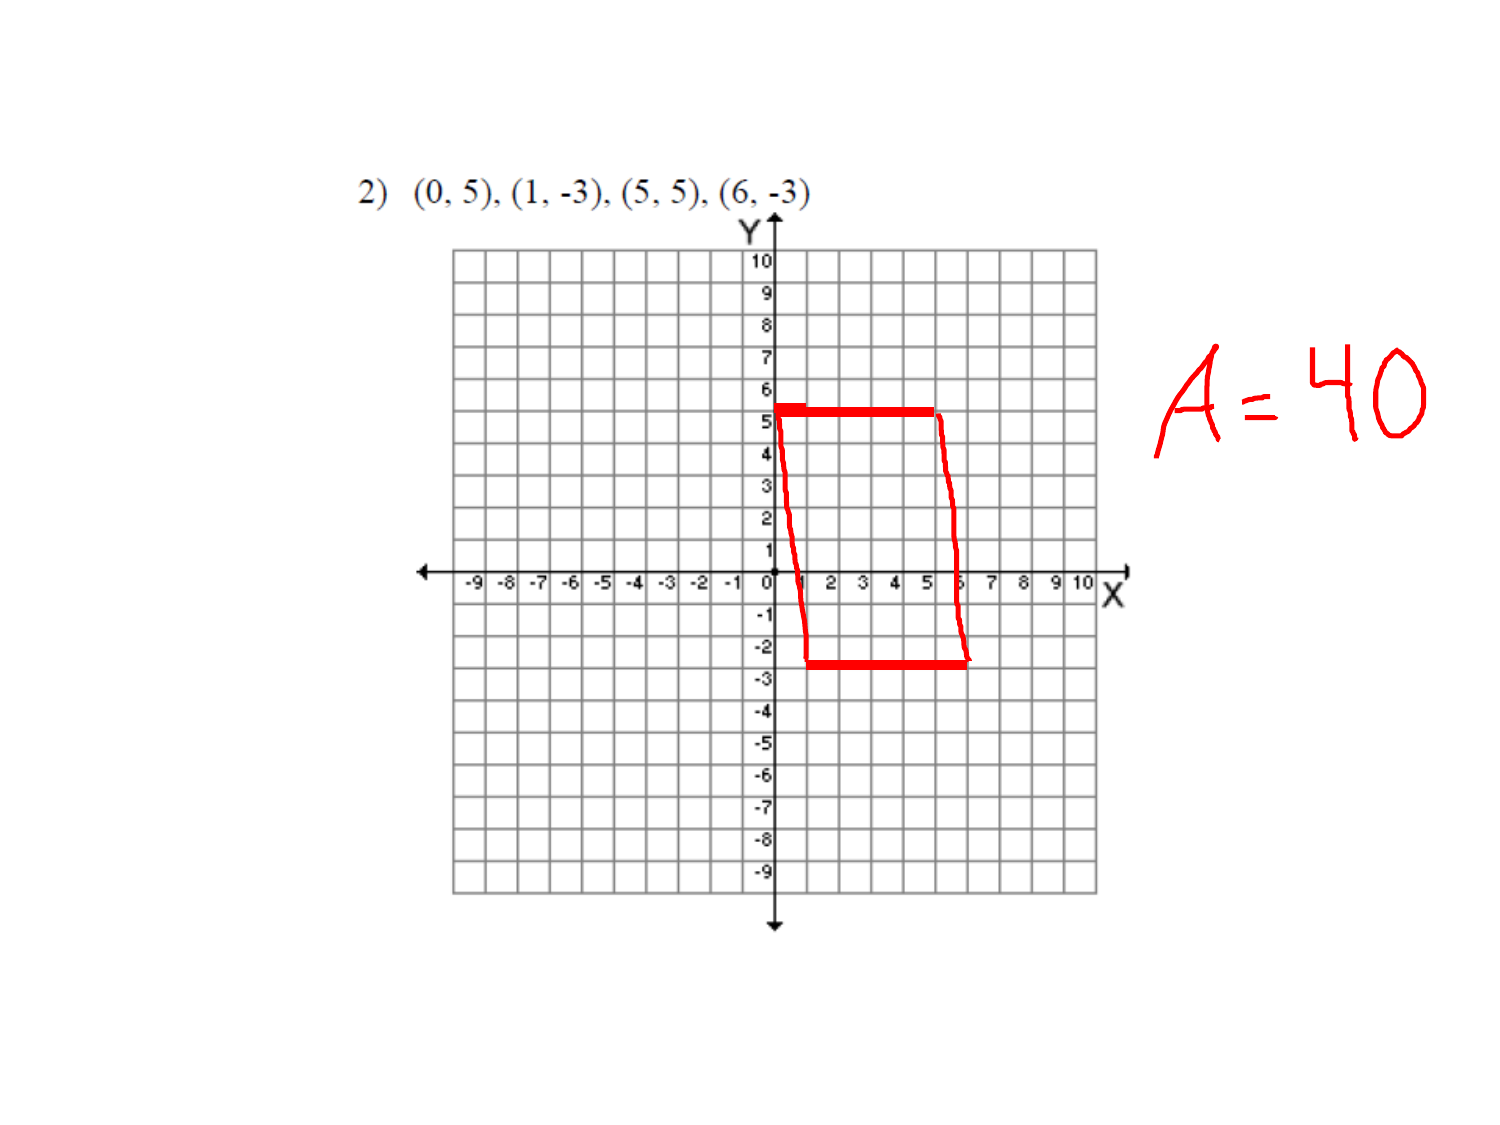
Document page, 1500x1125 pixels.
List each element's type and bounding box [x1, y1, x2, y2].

picture [340, 161, 1160, 964]
text_box [1156, 344, 1424, 459]
text_box [777, 412, 970, 662]
